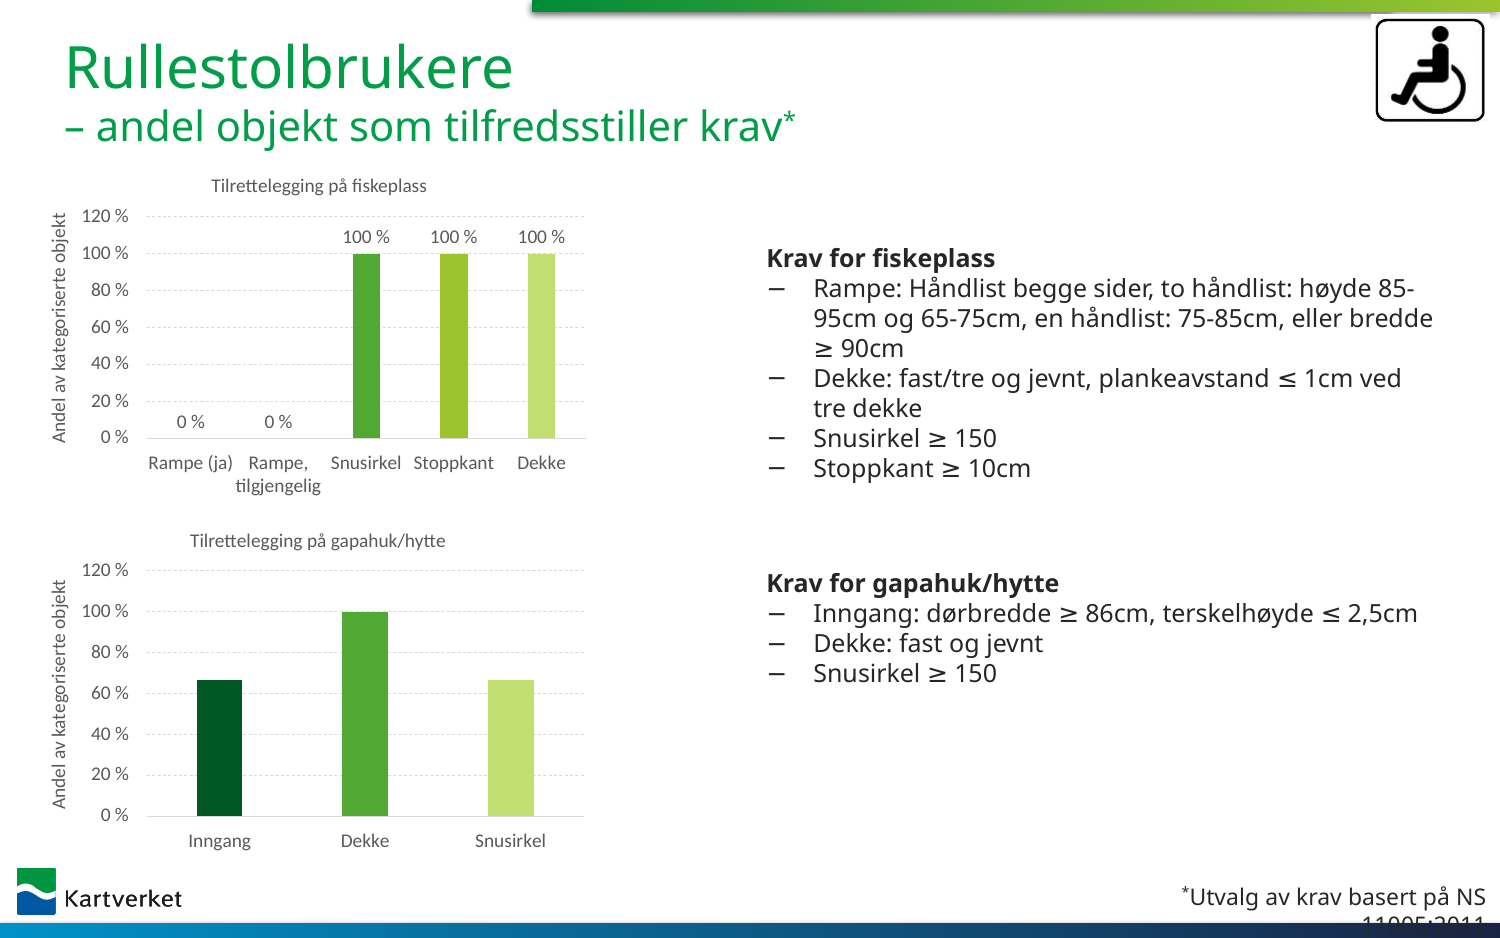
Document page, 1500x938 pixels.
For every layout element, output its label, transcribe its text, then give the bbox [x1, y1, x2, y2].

picture [41, 520, 595, 859]
picture [1371, 13, 1491, 127]
text_box Rullestolbrukere – andel objekt som tilfredsstiller krav* [49, 29, 1431, 158]
text_box Krav for fiskeplass Rampe: Håndlist begge sider, to håndlist: høyde 85-95cm og 65-75cm, en håndlist: 75-85cm, eller bredde ≥ 90cm Dekke: fast/tre og jevnt, plankeavstand ≤ 1cm ved tre dekke Snusirkel ≥ 150 Stoppkant ≥ 10cm [751, 235, 1452, 490]
picture [41, 166, 597, 505]
text_box Krav for gapahuk/hytte Inngang: dørbredde ≥ 86cm, terskelhøyde ≤ 2,5cm Dekke: fast og jevnt Snusirkel ≥ 150 [751, 560, 1452, 695]
text_box *Utvalg av krav basert på NS 11005:2011 [1068, 873, 1500, 938]
